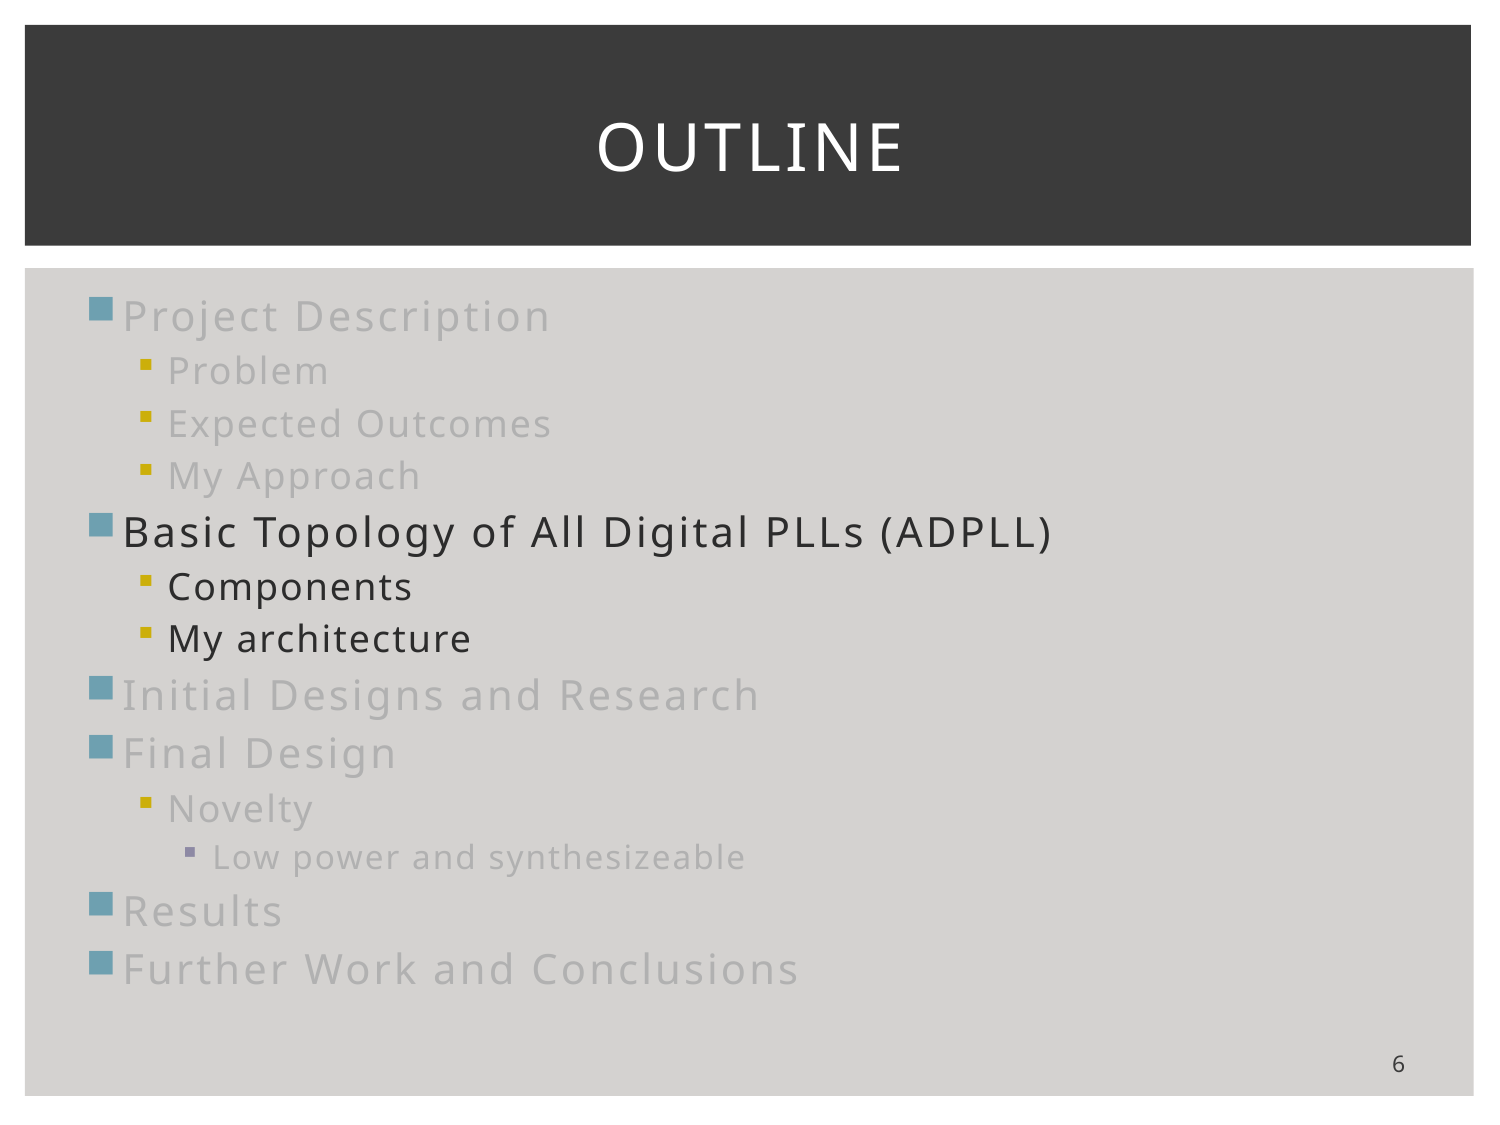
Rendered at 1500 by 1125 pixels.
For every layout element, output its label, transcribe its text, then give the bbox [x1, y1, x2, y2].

list Project Description Problem Expected Outcomes My Approach Basic Topology of All Digital PLLs (ADPLL) Components My architecture Initial Designs and Research Final Design Novelty Low power and synthesizeable Results Further Work and Conclusions [62, 281, 1475, 1100]
slide_number 6 [1349, 1041, 1448, 1089]
title Outline [62, 58, 1438, 232]
